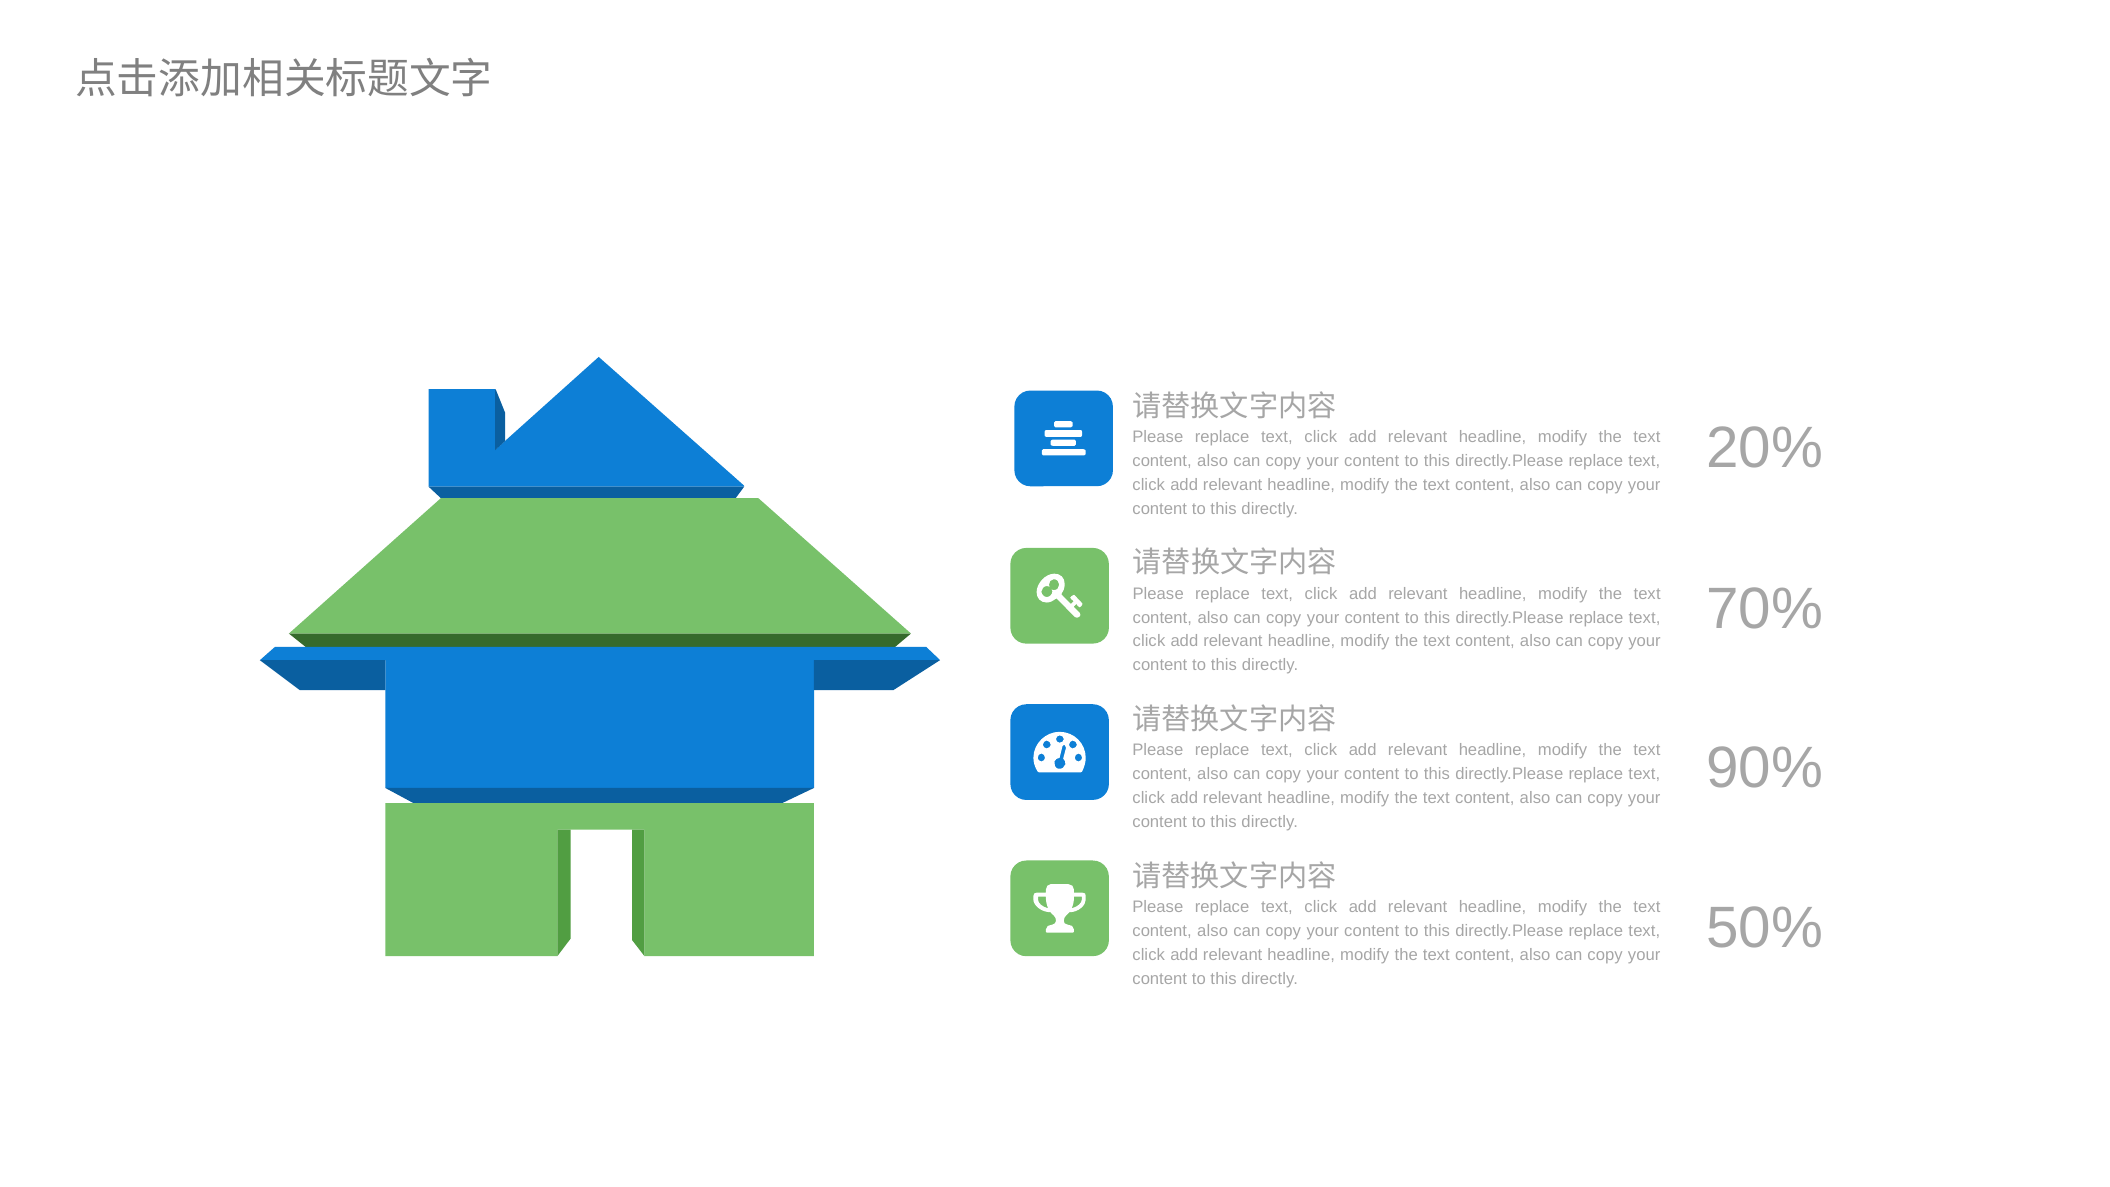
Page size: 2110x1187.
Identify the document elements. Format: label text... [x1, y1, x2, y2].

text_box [1010, 704, 1109, 800]
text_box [428, 356, 745, 498]
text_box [385, 803, 814, 957]
text_box 70% [1706, 555, 1824, 640]
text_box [259, 646, 941, 804]
text_box 请替换文字内容 Please replace text, click add relevant headline, modify the text content, also can copy your content to this directly.Please replace text, click add relevant headline, modify the text content, also can copy your content to this directly. [1132, 849, 1662, 988]
text_box 点击添加相关标题文字 [59, 44, 563, 107]
text_box 请替换文字内容 Please replace text, click add relevant headline, modify the text content, also can copy your content to this directly.Please replace text, click add relevant headline, modify the text content, also can copy your content to this directly. [1132, 379, 1662, 518]
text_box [1014, 390, 1113, 487]
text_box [1010, 860, 1109, 957]
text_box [288, 498, 911, 646]
text_box 90% [1706, 715, 1824, 800]
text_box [1010, 547, 1109, 644]
text_box 20% [1706, 395, 1824, 480]
text_box 请替换文字内容 Please replace text, click add relevant headline, modify the text content, also can copy your content to this directly.Please replace text, click add relevant headline, modify the text content, also can copy your content to this directly. [1132, 536, 1662, 675]
text_box 50% [1706, 874, 1824, 959]
text_box 请替换文字内容 Please replace text, click add relevant headline, modify the text content, also can copy your content to this directly.Please replace text, click add relevant headline, modify the text content, also can copy your content to this directly. [1132, 693, 1662, 831]
